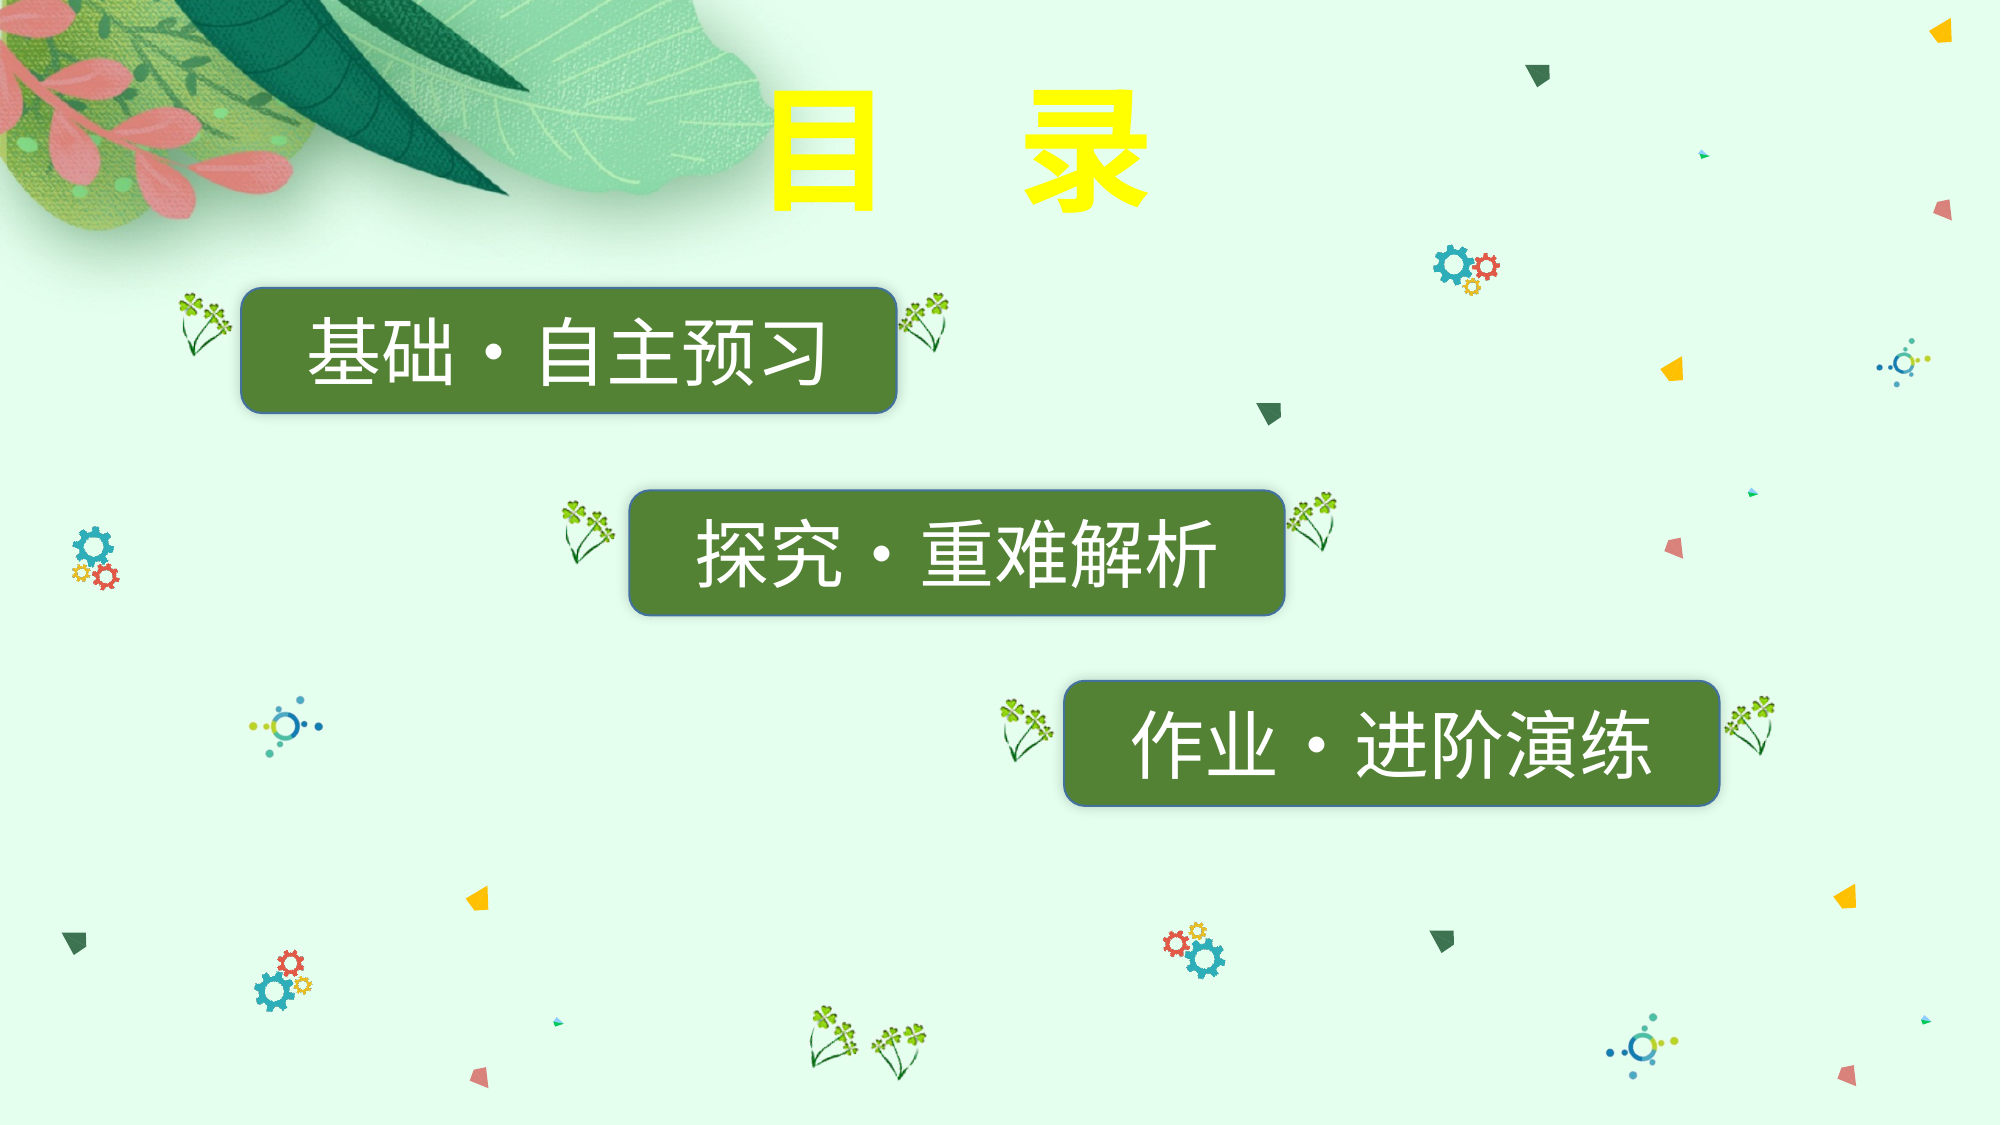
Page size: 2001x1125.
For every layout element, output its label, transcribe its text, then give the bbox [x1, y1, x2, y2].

picture [0, 0, 2001, 1125]
text_box 探究•重难解析 [628, 489, 1286, 617]
text_box 作业•进阶演练 [1063, 679, 1721, 807]
text_box 目 录 [740, 55, 1171, 236]
text_box 基础•自主预习 [240, 286, 898, 415]
